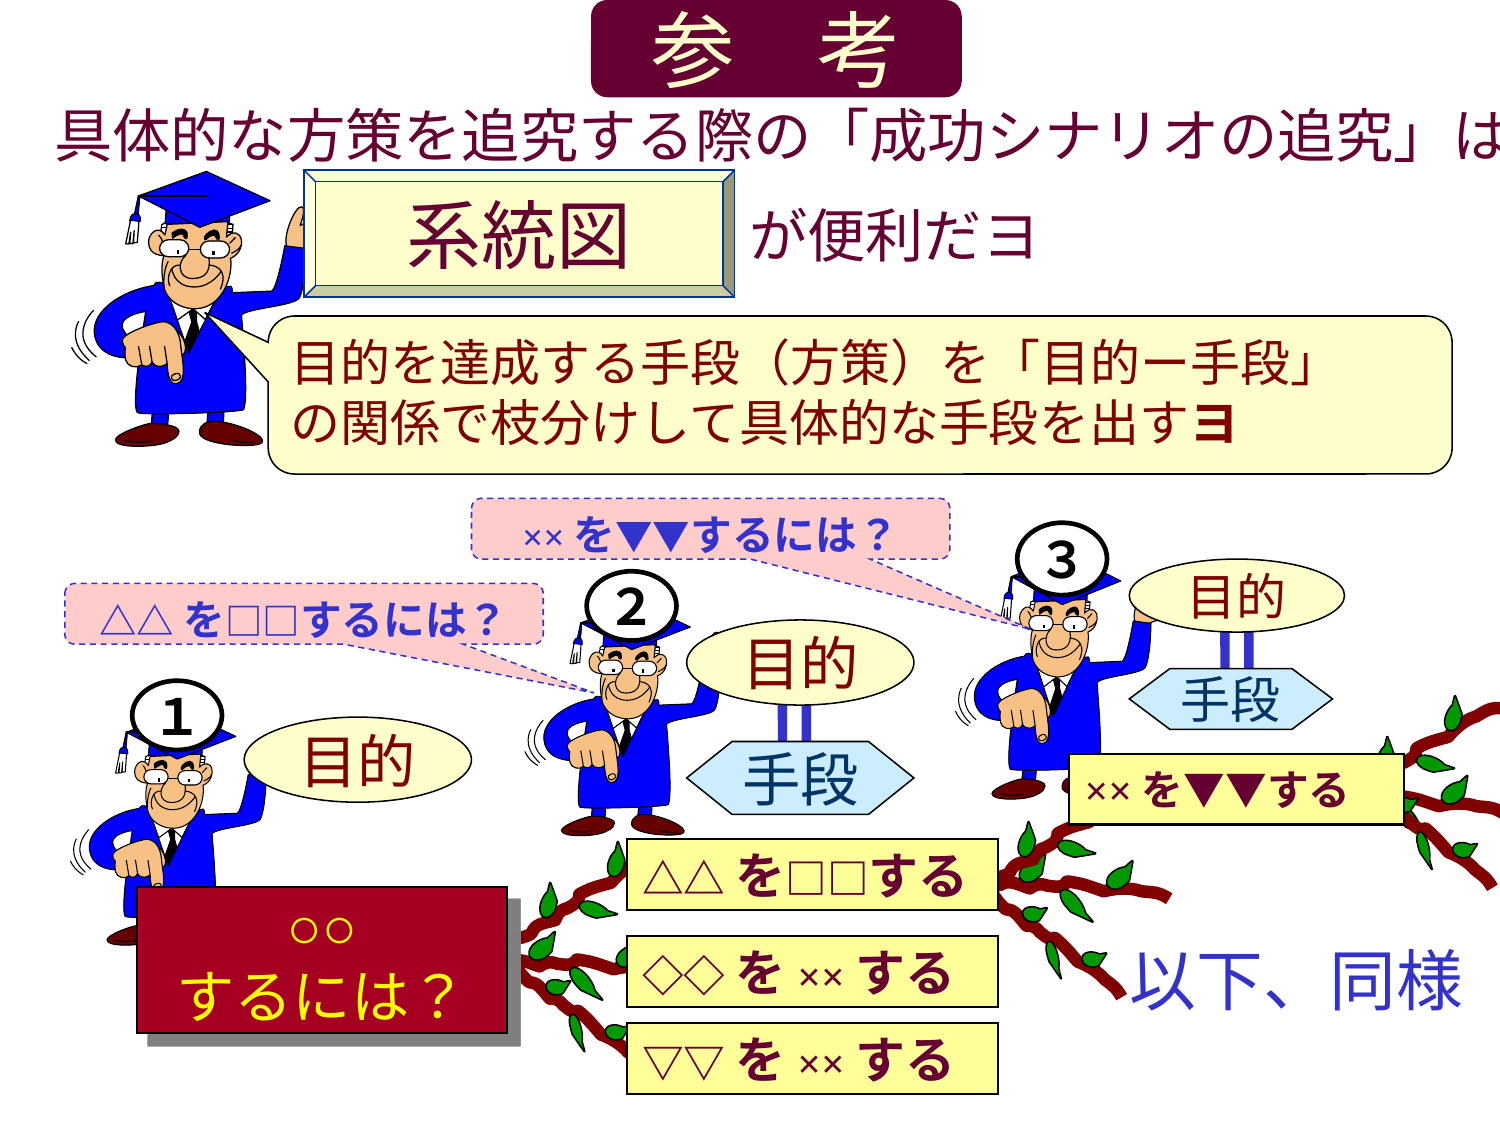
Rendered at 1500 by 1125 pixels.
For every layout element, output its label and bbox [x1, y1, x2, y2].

text_box [64, 0, 1500, 1095]
